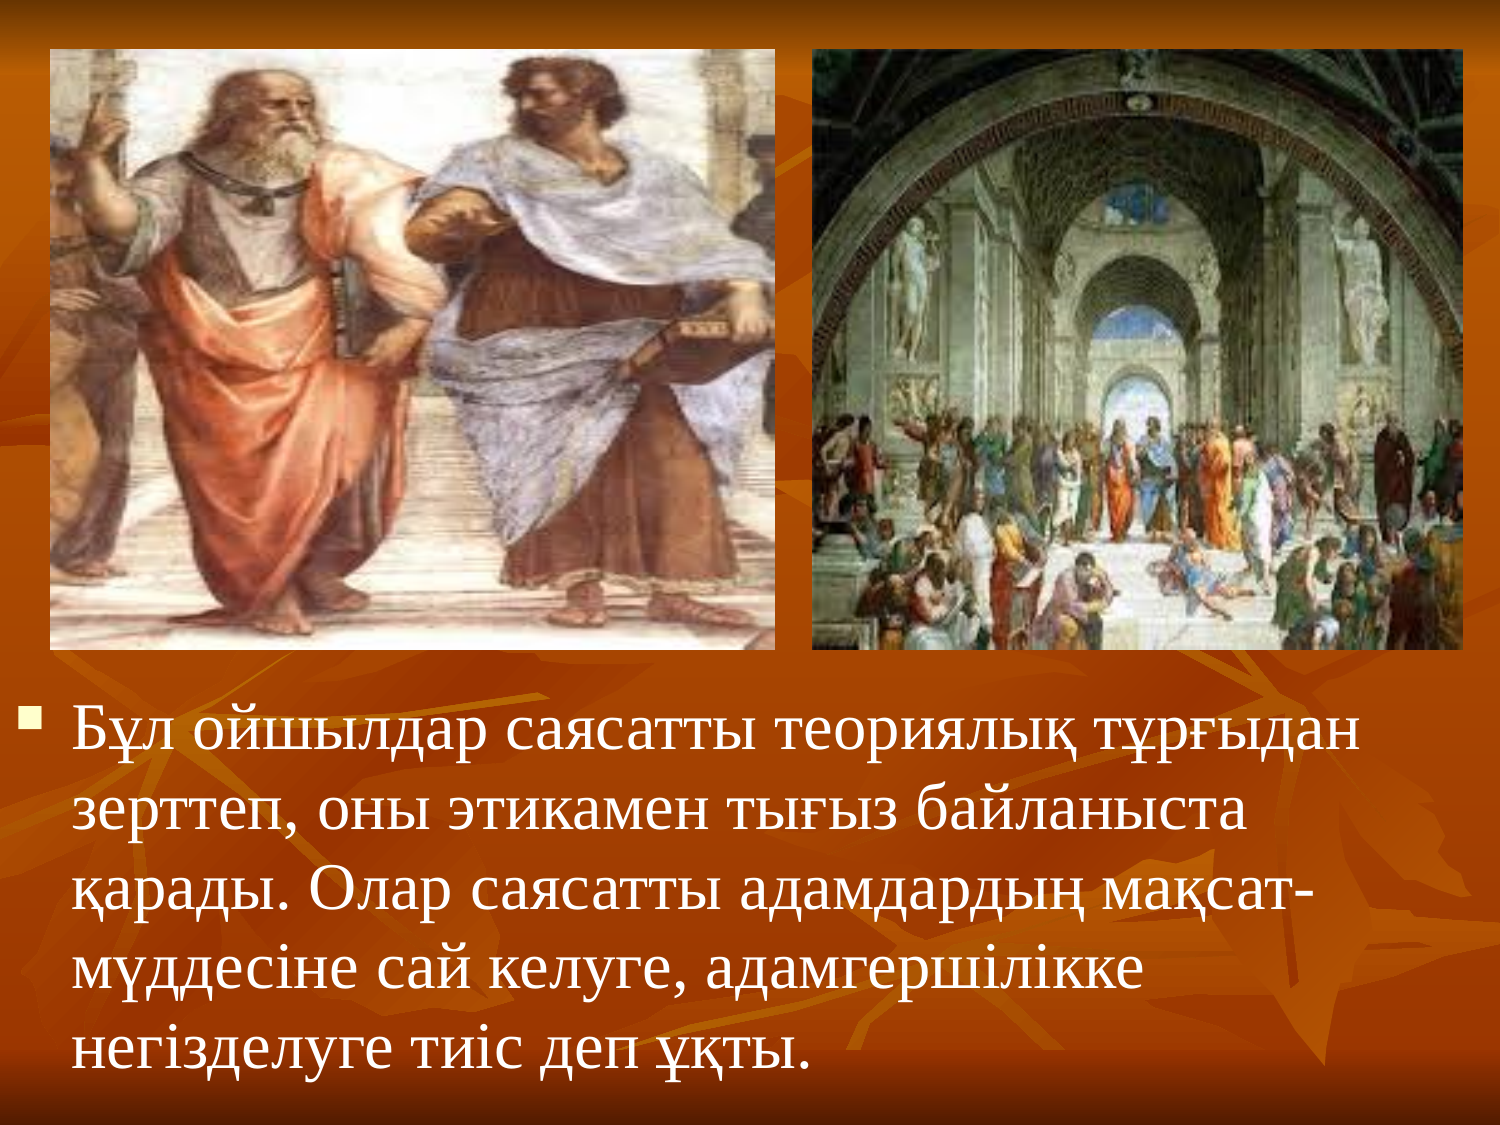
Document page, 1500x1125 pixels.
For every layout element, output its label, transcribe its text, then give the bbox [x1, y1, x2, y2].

picture [812, 49, 1463, 651]
list Бұл ойшылдар саясатты теориялық тұрғыдан зерттеп, оны этикамен тығыз байланыста қарады. Олар саясатты адамдардың мақсат-мүддесіне сай келуге, адамгершілікке негізделуге тиіс деп ұқты. [0, 674, 1500, 1125]
picture [49, 49, 776, 651]
